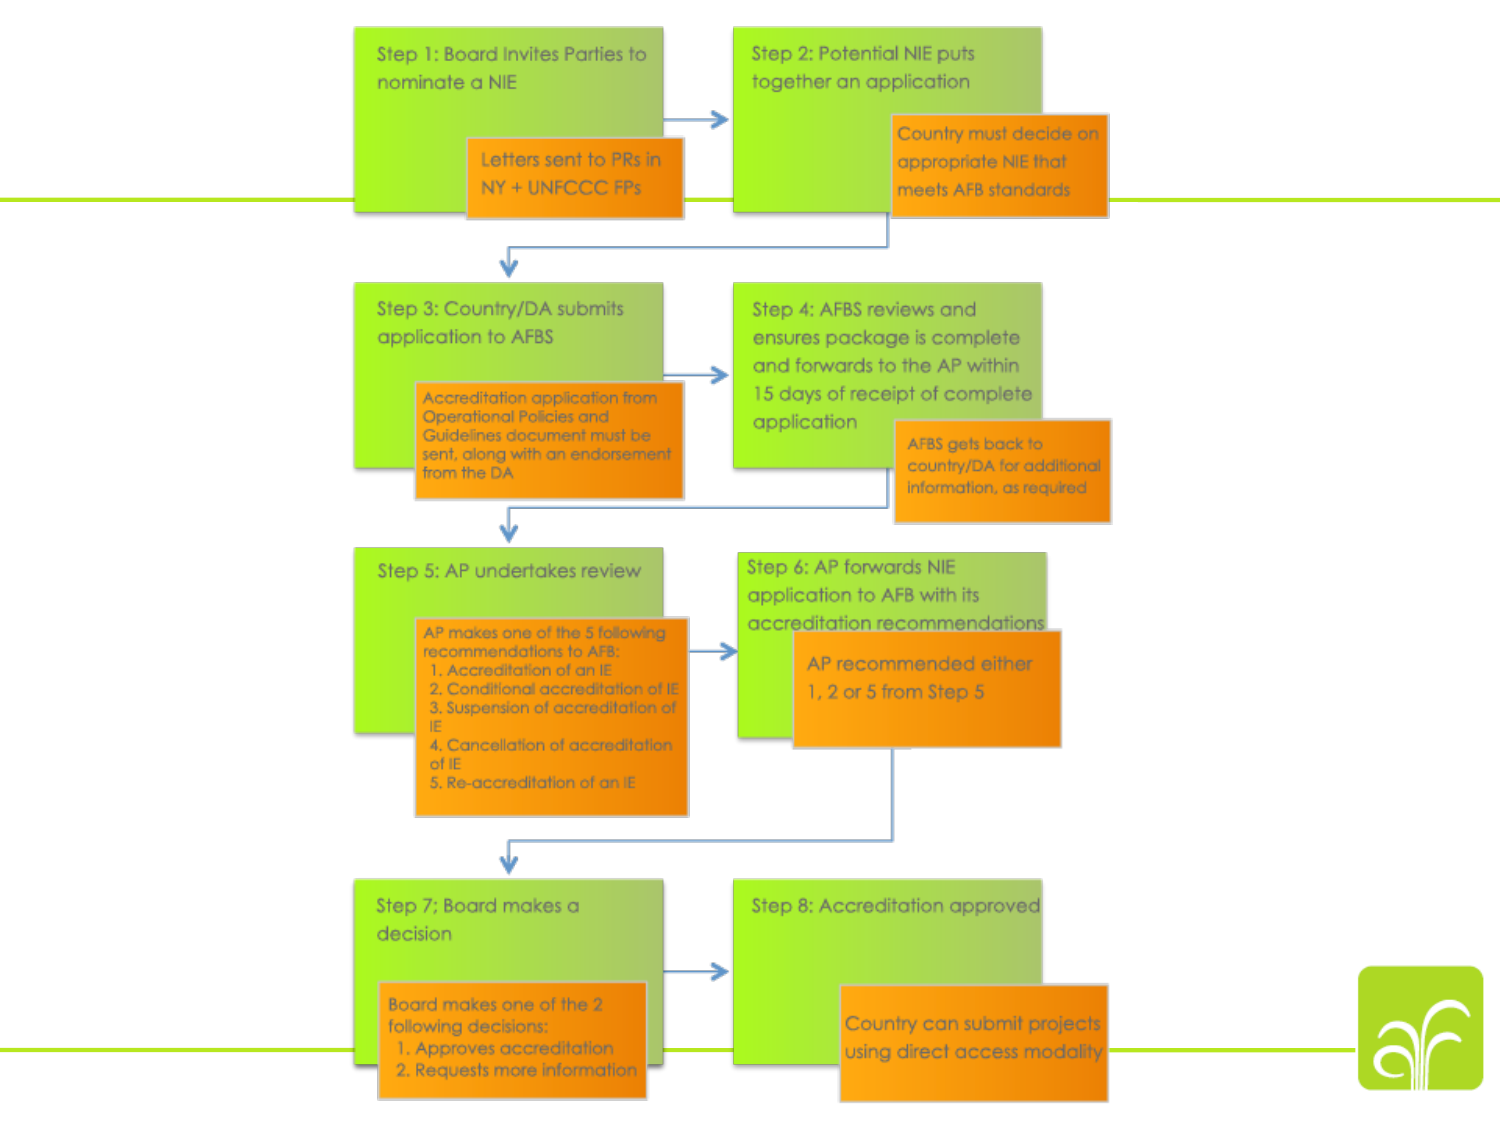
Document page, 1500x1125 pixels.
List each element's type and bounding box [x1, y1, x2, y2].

picture [337, 22, 1113, 1113]
picture [1324, 948, 1500, 1105]
